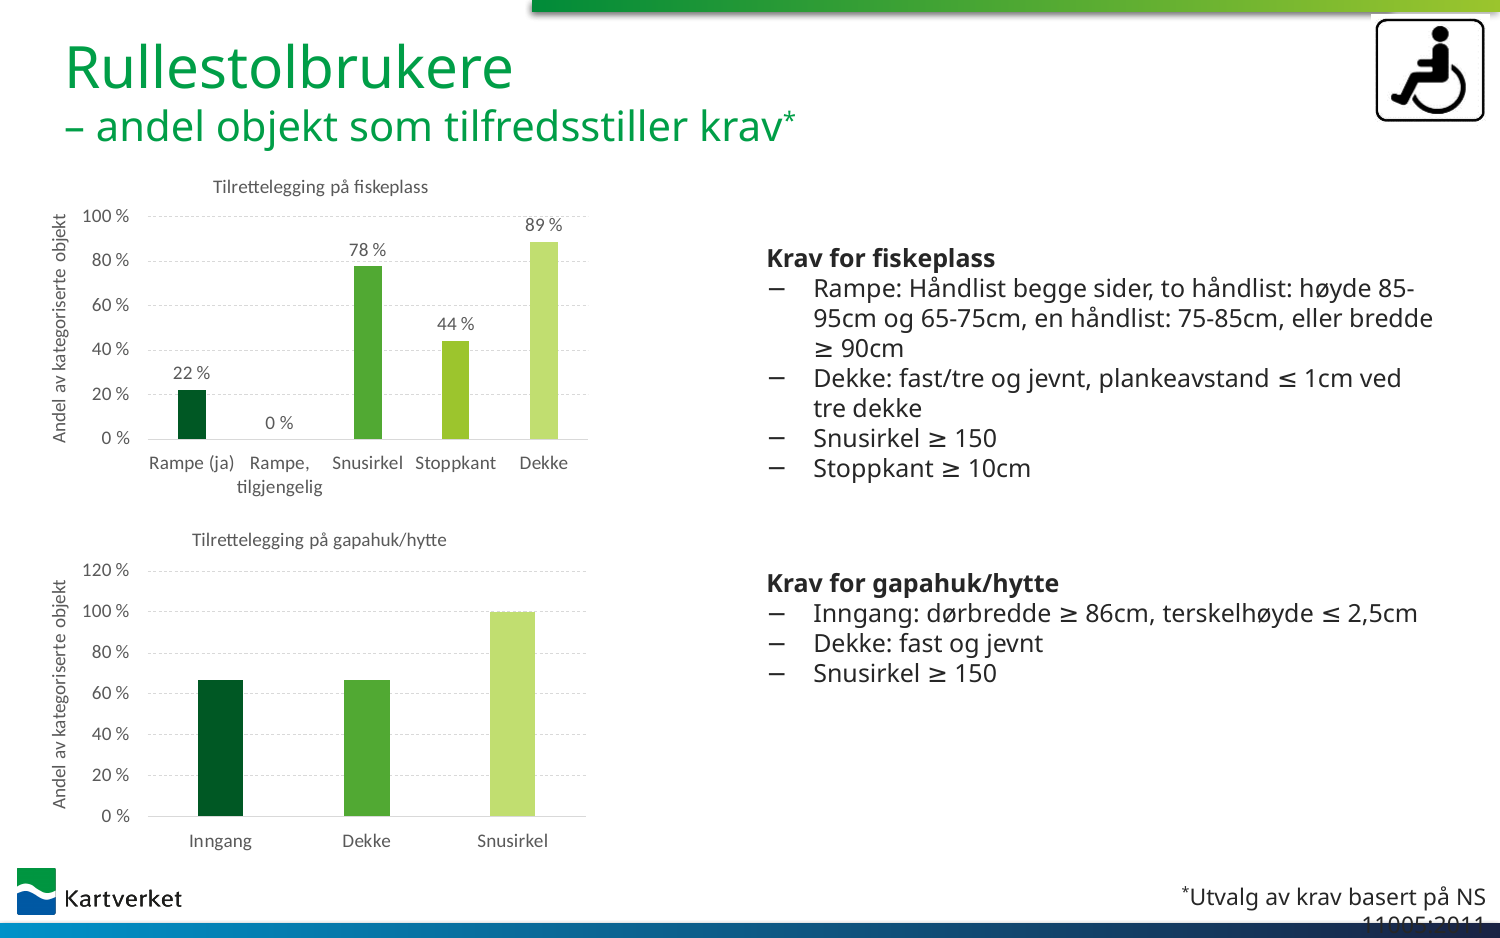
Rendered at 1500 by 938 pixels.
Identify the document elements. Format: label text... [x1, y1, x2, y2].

text_box Krav for gapahuk/hytte Inngang: dørbredde ≥ 86cm, terskelhøyde ≤ 2,5cm Dekke: fast og jevnt Snusirkel ≥ 150 [751, 560, 1452, 695]
text_box Rullestolbrukere – andel objekt som tilfredsstiller krav* [49, 29, 1431, 158]
text_box *Utvalg av krav basert på NS 11005:2011 [1068, 873, 1500, 938]
picture [41, 166, 599, 505]
picture [41, 520, 597, 859]
picture [1371, 13, 1491, 127]
text_box Krav for fiskeplass Rampe: Håndlist begge sider, to håndlist: høyde 85-95cm og 65-75cm, en håndlist: 75-85cm, eller bredde ≥ 90cm Dekke: fast/tre og jevnt, plankeavstand ≤ 1cm ved tre dekke Snusirkel ≥ 150 Stoppkant ≥ 10cm [751, 235, 1452, 490]
